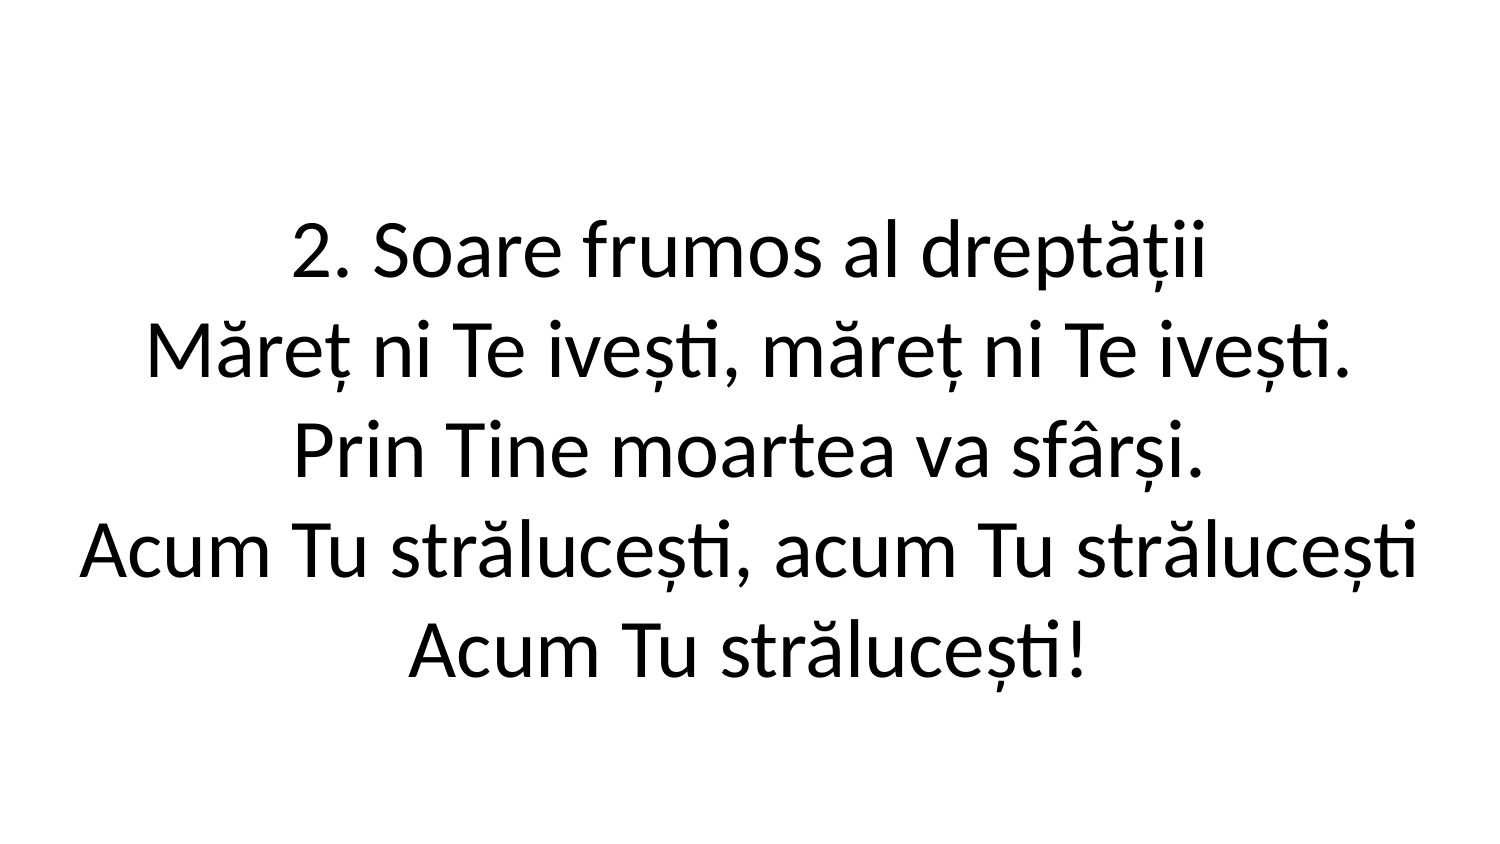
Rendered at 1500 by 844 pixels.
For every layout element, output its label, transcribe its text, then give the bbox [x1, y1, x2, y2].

text_box 2. Soare frumos al dreptății Măreț ni Te ivești, măreț ni Te ivești. Prin Tine moartea va sfârși. Acum Tu strălucești, acum Tu strălucești Acum Tu strălucești! [64, 142, 1436, 702]
